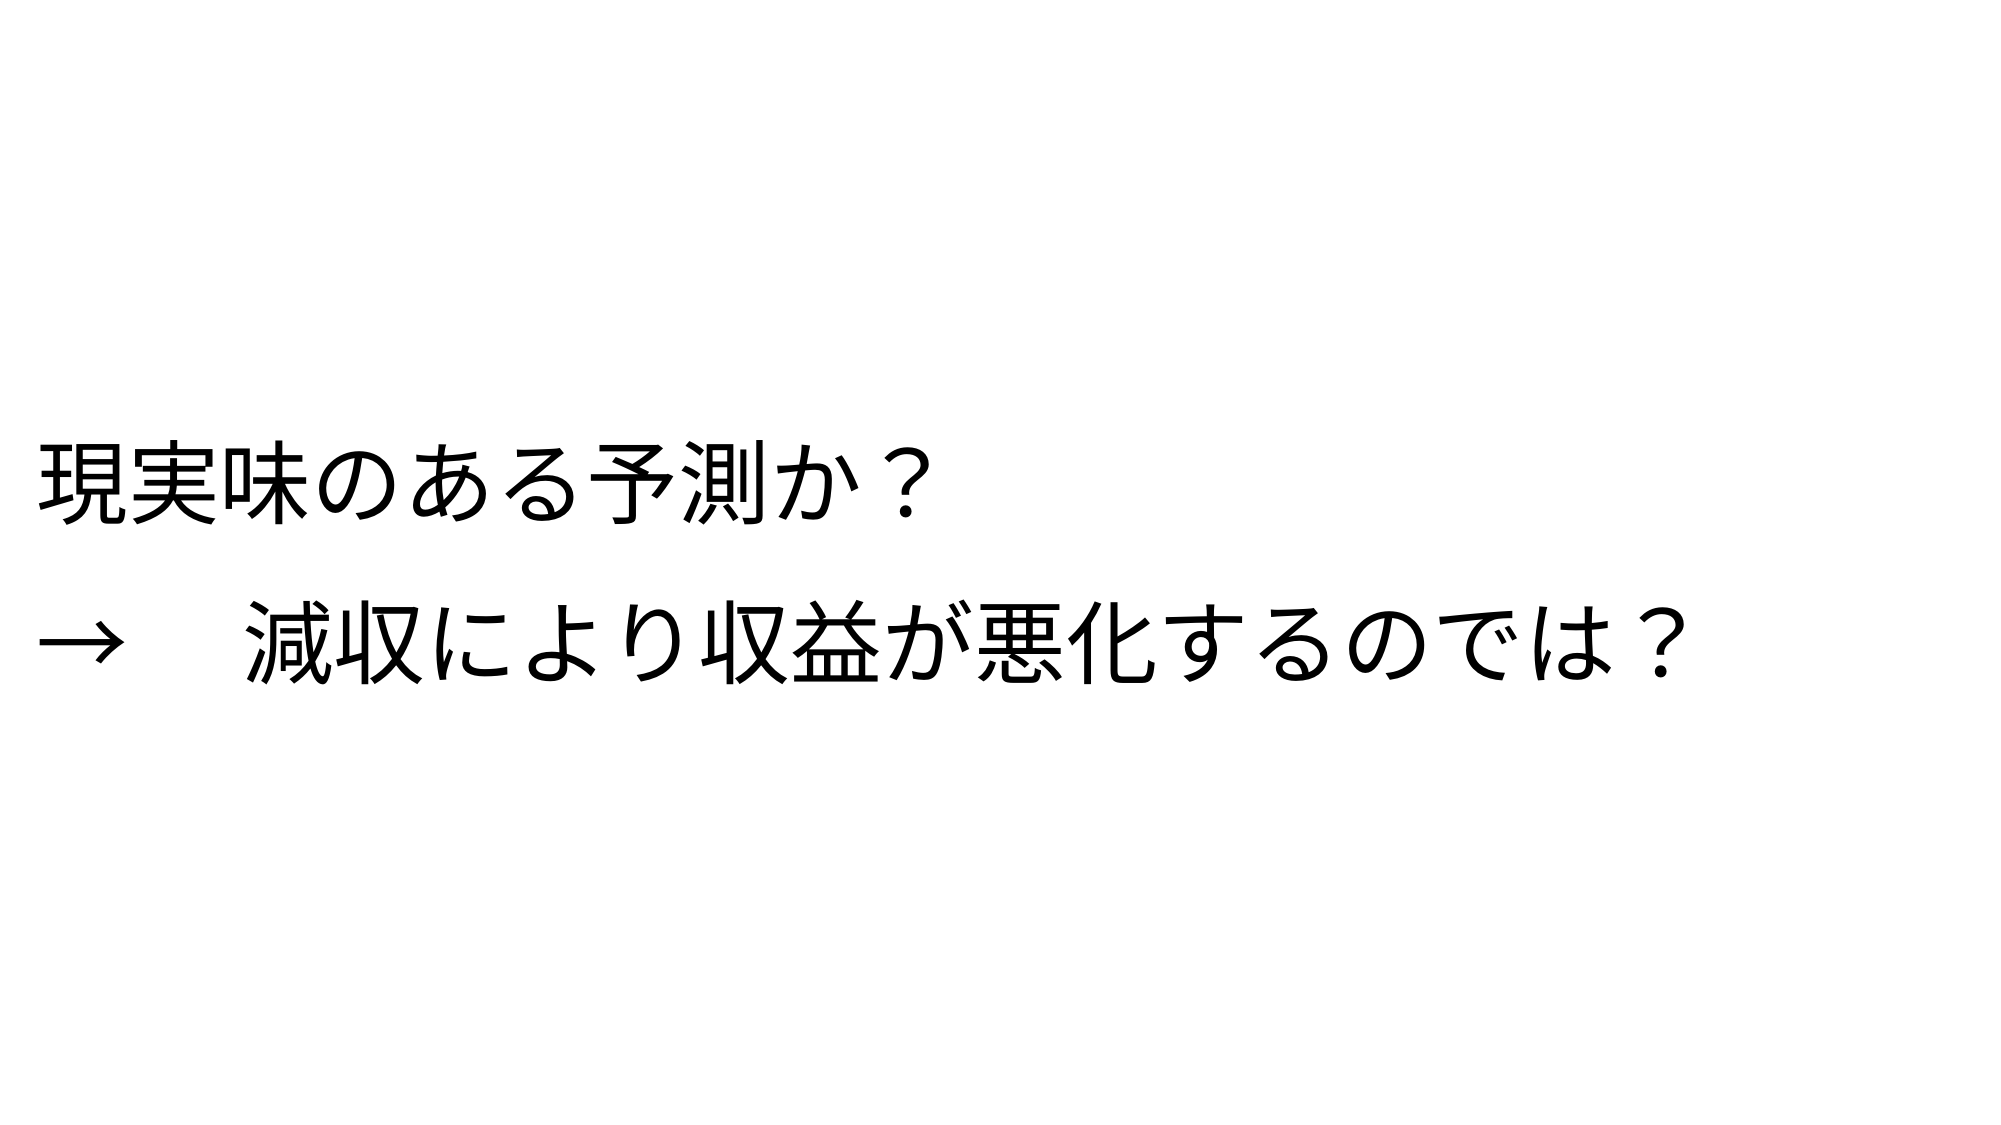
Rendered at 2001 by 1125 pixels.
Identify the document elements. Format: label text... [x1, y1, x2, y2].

text_box 現実味のある予測か？ → 減収により収益が悪化するのでは？ [21, 418, 1978, 704]
